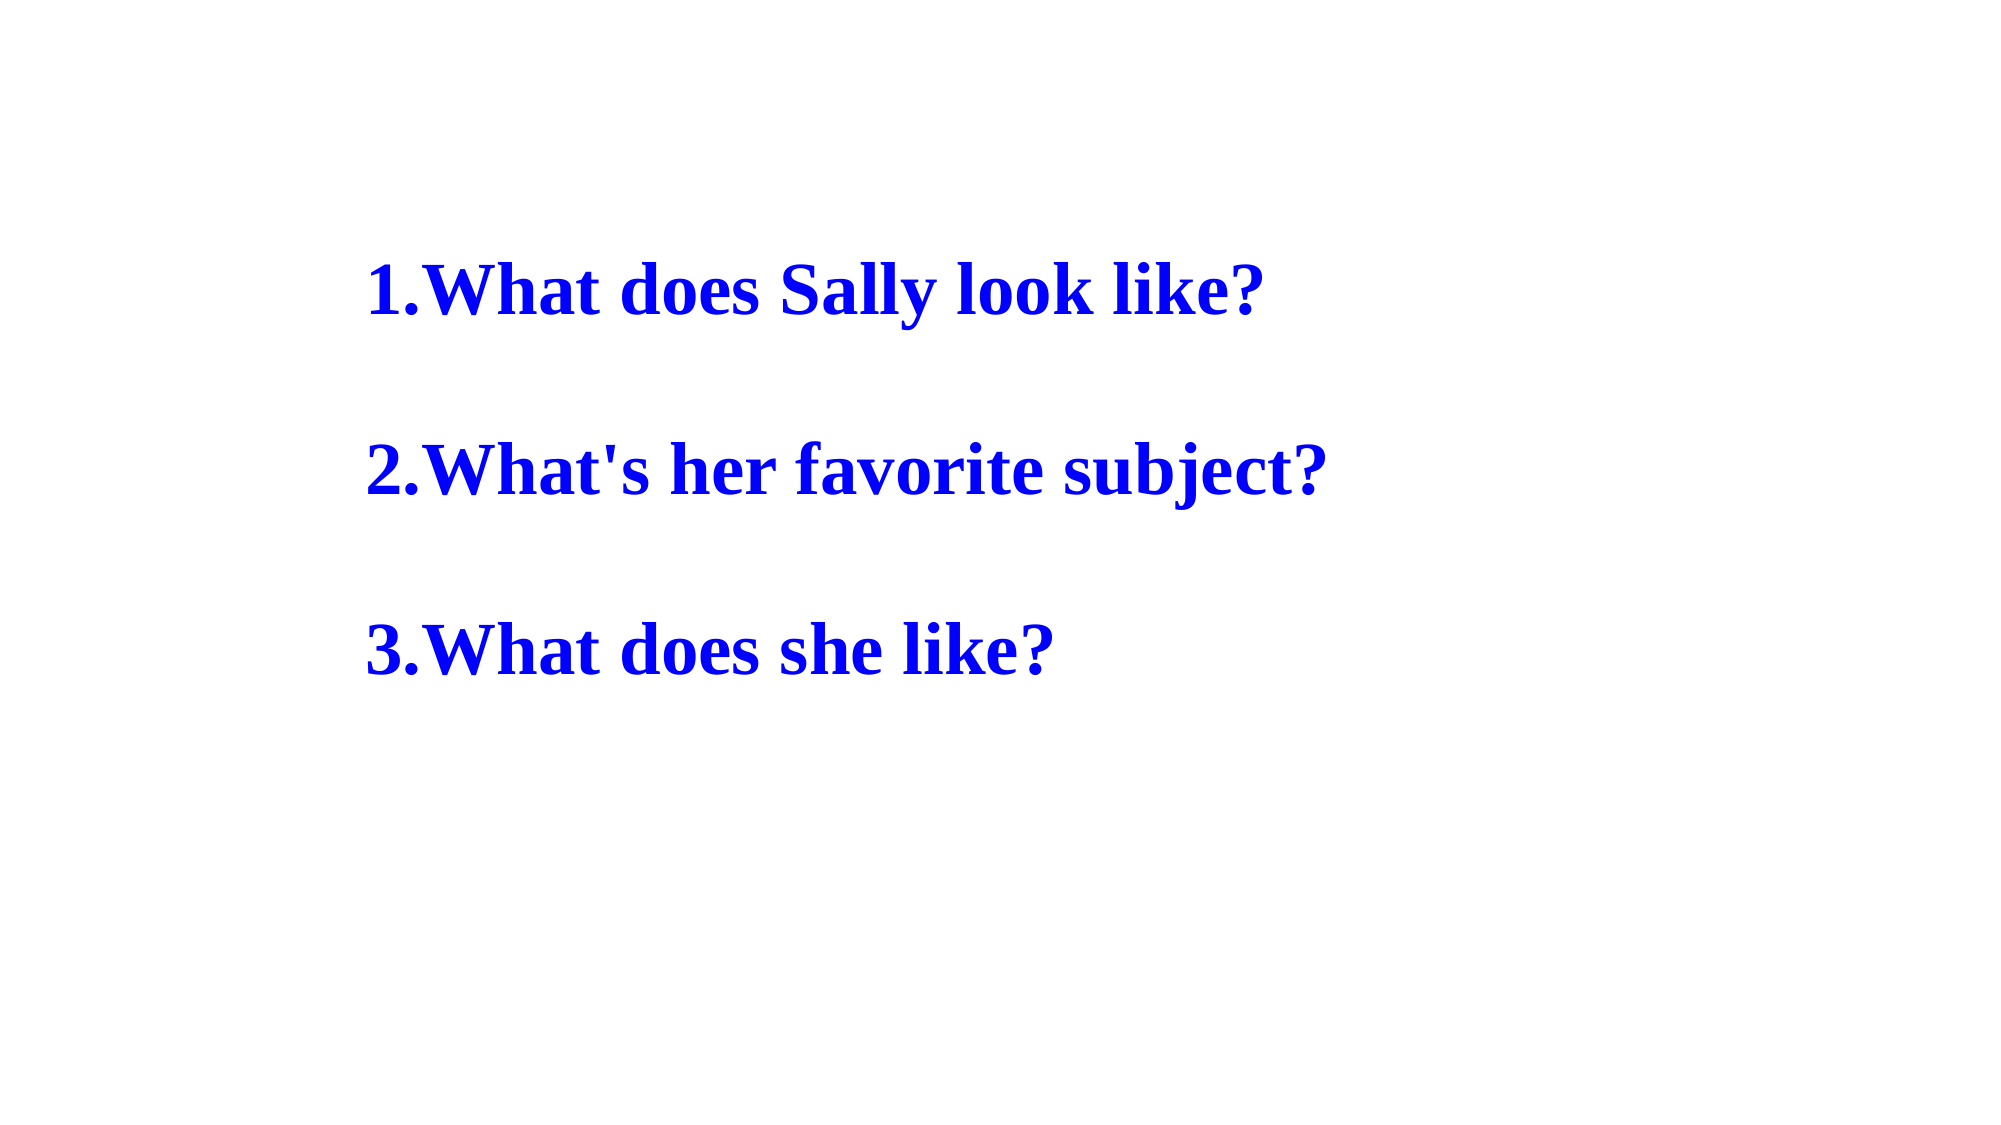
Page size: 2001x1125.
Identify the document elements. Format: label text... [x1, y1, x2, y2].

text_box 1.What does Sally look like? 2.What's her favorite subject? 3.What does she like? [350, 231, 1473, 697]
